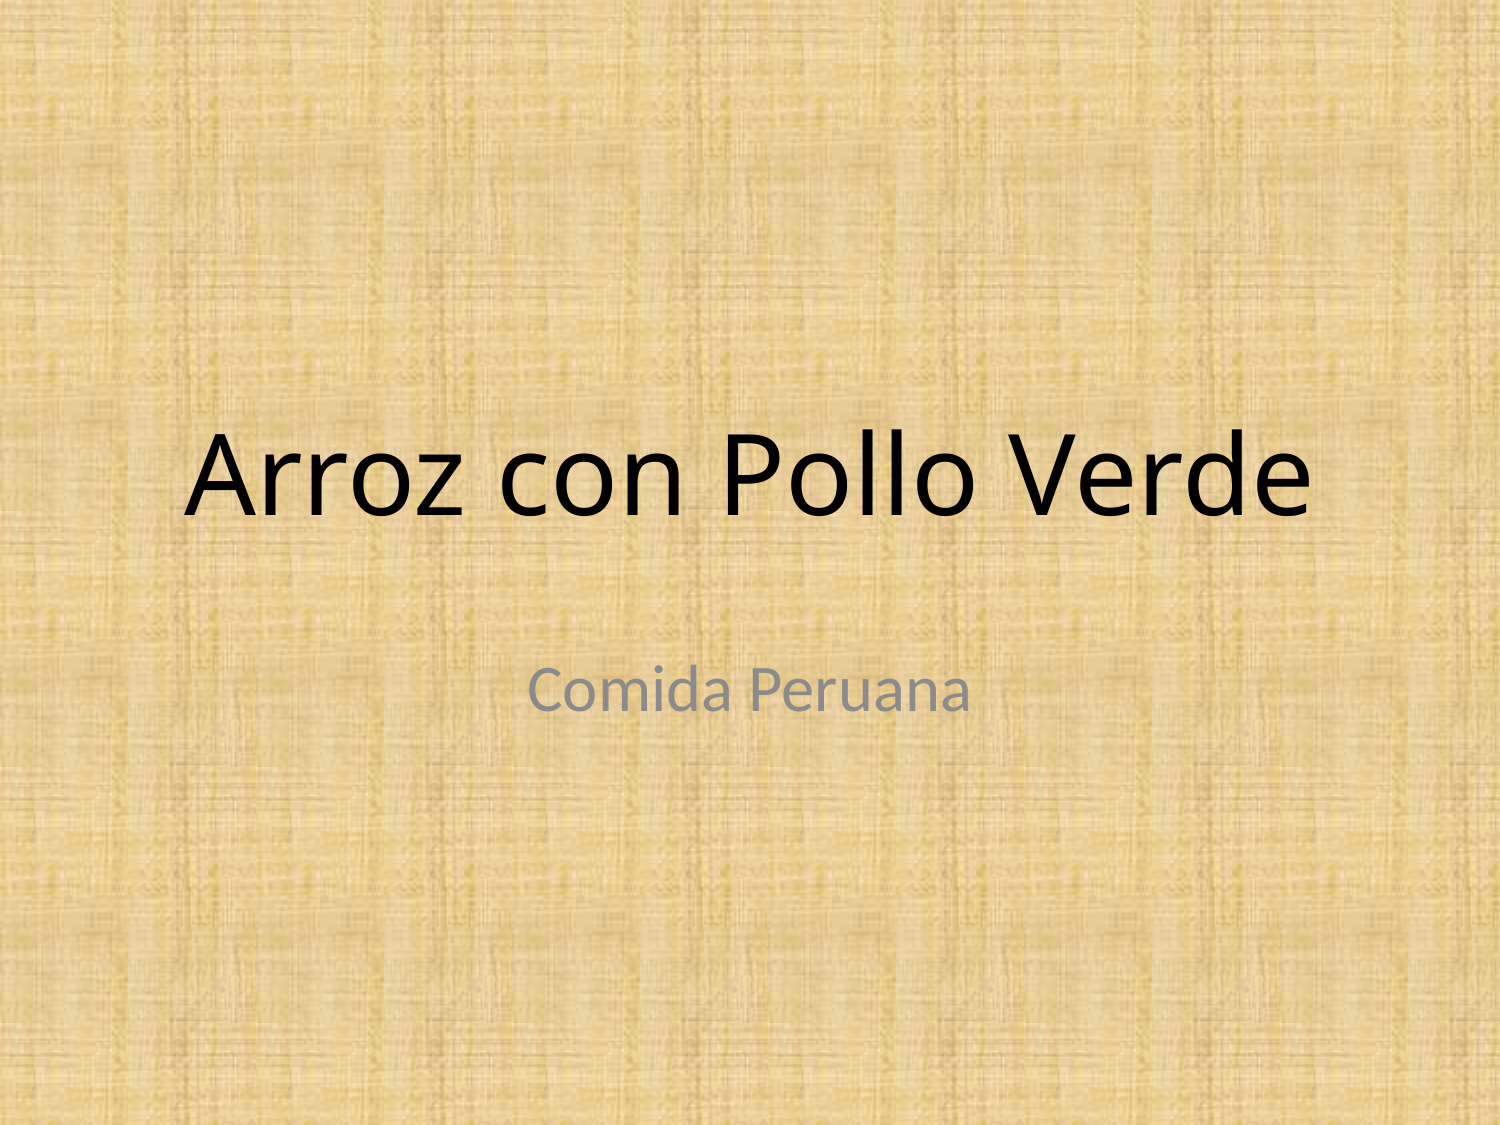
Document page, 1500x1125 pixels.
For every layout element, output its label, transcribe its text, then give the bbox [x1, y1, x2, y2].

picture [0, 0, 1500, 1125]
title Arroz con Pollo Verde [112, 349, 1388, 591]
subtitle Comida Peruana [225, 637, 1275, 925]
